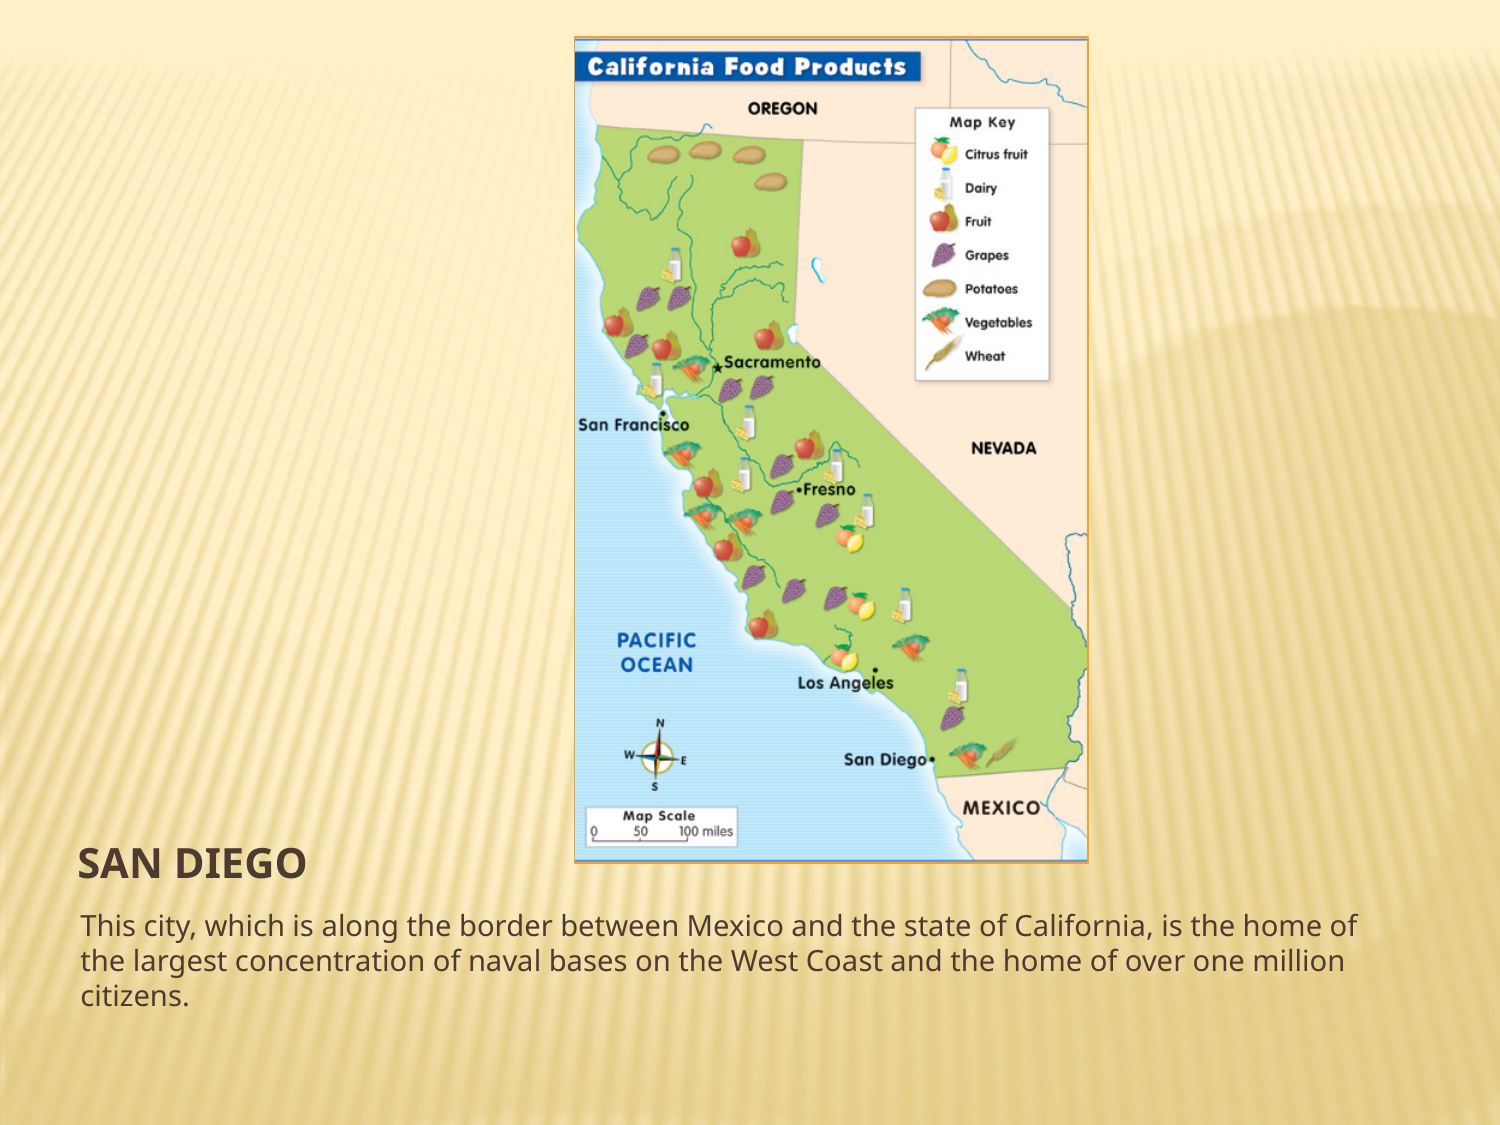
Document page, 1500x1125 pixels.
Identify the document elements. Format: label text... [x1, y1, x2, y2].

title San diego [62, 819, 1025, 905]
list This city, which is along the border between Mexico and the state of California, is the home of the largest concentration of naval bases on the West Coast and the home of over one million citizens. [62, 907, 1400, 1034]
picture [574, 37, 1088, 863]
